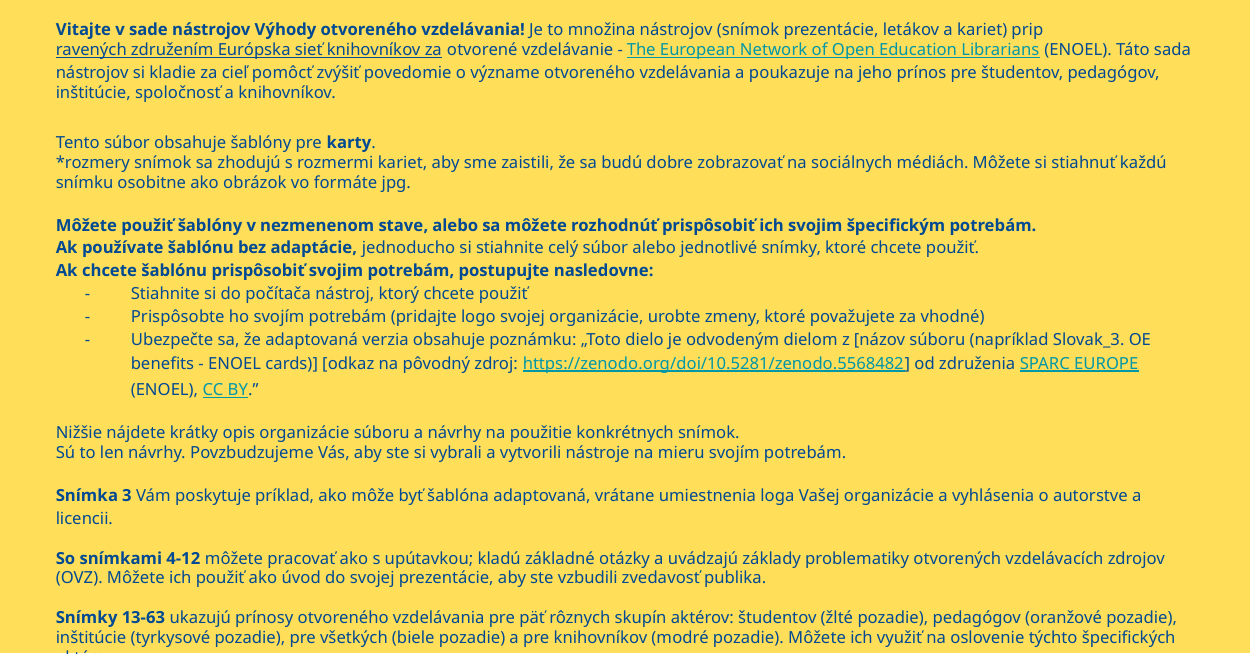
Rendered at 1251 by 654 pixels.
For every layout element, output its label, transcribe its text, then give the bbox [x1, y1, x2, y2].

text_box Vitajte v sade nástrojov Výhody otvoreného vzdelávania! Je to množina nástrojov (snímok prezentácie, letákov a kariet) pripravených združením Európska sieť knihovníkov za otvorené vzdelávanie - The European Network of Open Education Librarians (ENOEL). Táto sada nástrojov si kladie za cieľ pomôcť zvýšiť povedomie o význame otvoreného vzdelávania a poukazuje na jeho prínos pre študentov, pedagógov, inštitúcie, spoločnosť a knihovníkov. Tento súbor obsahuje šablóny pre karty. *rozmery snímok sa zhodujú s rozmermi kariet, aby sme zaistili, že sa budú dobre zobrazovať na sociálnych médiách. Môžete si stiahnuť každú snímku osobitne ako obrázok vo formáte jpg. Môžete použiť šablóny v nezmenenom stave, alebo sa môžete rozhodnúť prispôsobiť ich svojim špecifickým potrebám. Ak používate šablónu bez adaptácie, jednoducho si stiahnite celý súbor alebo jednotlivé snímky, ktoré chcete použiť. Ak chcete šablónu prispôsobiť svojim potrebám, postupujte nasledovne: Stiahnite si do počítača nástroj, ktorý chcete použiť Prispôsobte ho svojím potrebám (pridajte logo svojej organizácie, urobte zmeny, ktoré považujete za vhodné) Ubezpečte sa, že adaptovaná verzia obsahuje poznámku: „Toto dielo je odvodeným dielom z [názov súboru (napríklad Slovak_3. OE benefits - ENOEL cards)] [odkaz na pôvodný zdroj: https://zenodo.org/doi/10.5281/zenodo.5568482] od združenia SPARC EUROPE (ENOEL), CC BY.” Nižšie nájdete krátky opis organizácie súboru a návrhy na použitie konkrétnych snímok. Sú to len návrhy. Povzbudzujeme Vás, aby ste si vybrali a vytvorili nástroje na mieru svojím potrebám. Snímka 3 Vám poskytuje príklad, ako môže byť šablóna adaptovaná, vrátane umiestnenia loga Vašej organizácie a vyhlásenia o autorstve a licencii. So snímkami 4-12 môžete pracovať ako s upútavkou; kladú základné otázky a uvádzajú základy problematiky otvorených vzdelávacích zdrojov (OVZ). Môžete ich použiť ako úvod do svojej prezentácie, aby ste vzbudili zvedavosť publika. Snímky 13-63 ukazujú prínosy otvoreného vzdelávania pre päť rôznych skupín aktérov: študentov (žlté pozadie), pedagógov (oranžové pozadie), inštitúcie (tyrkysové pozadie), pre všetkých (biele pozadie) a pre knihovníkov (modré pozadie). Môžete ich využiť na oslovenie týchto špecifických aktérov. [40, 3, 1214, 654]
